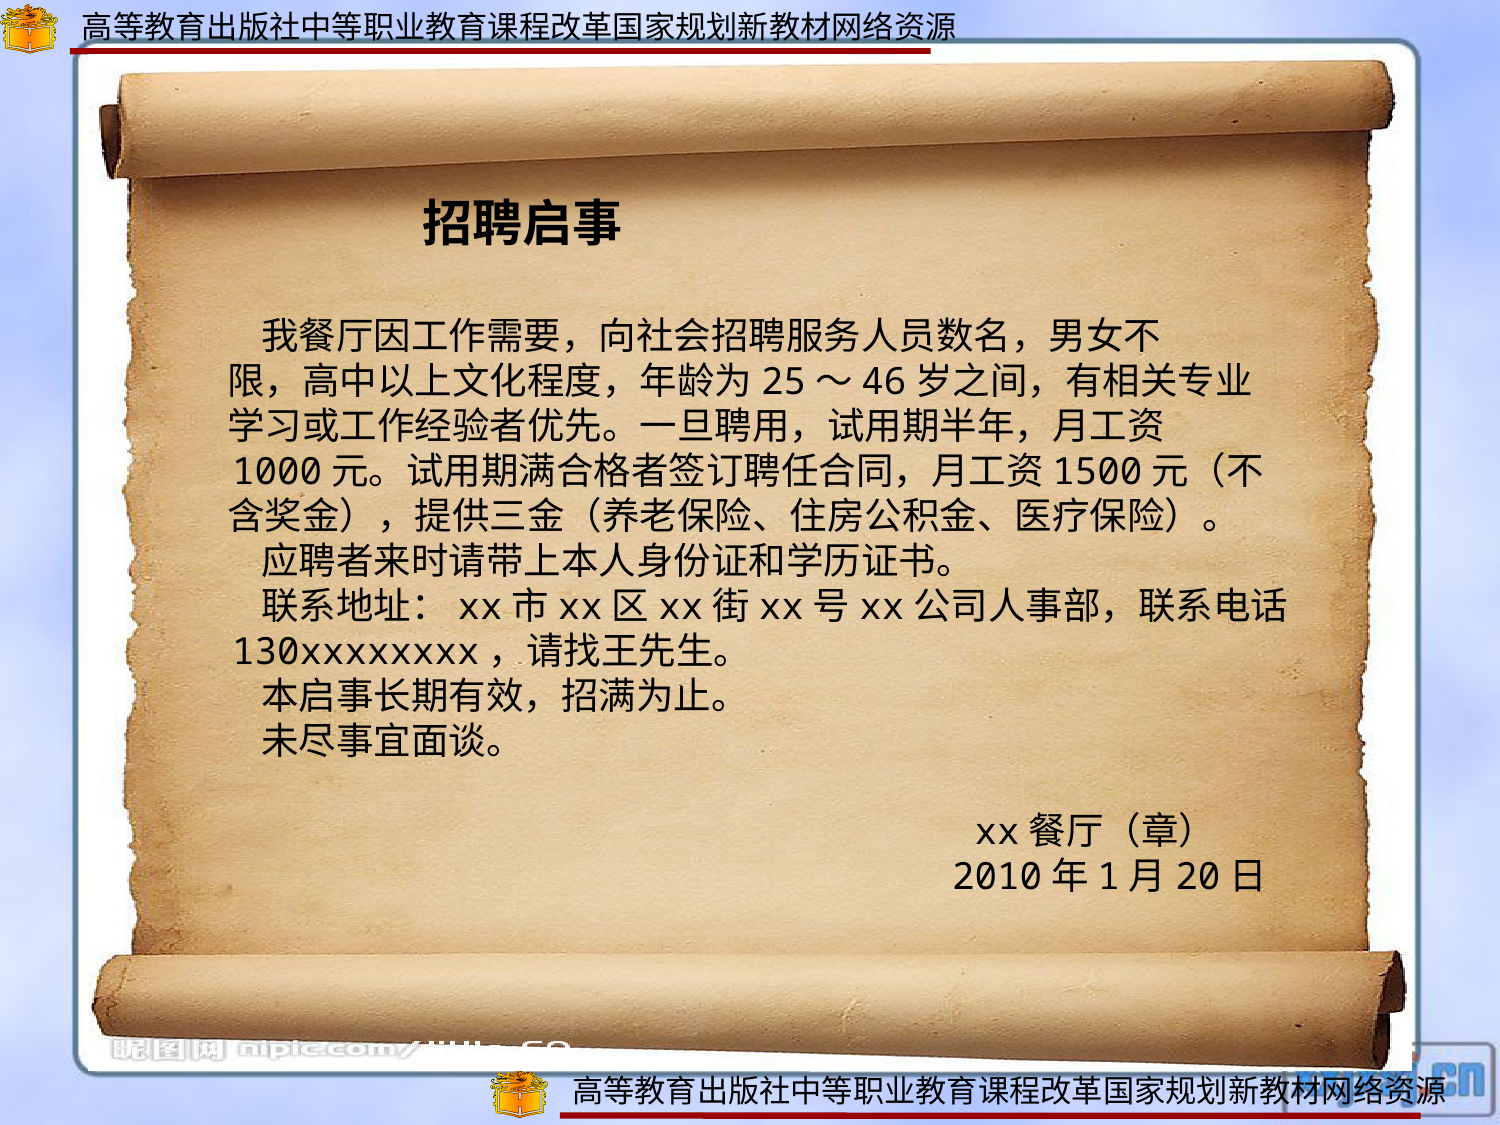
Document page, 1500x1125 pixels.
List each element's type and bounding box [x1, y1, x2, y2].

text_box [489, 1064, 1500, 1118]
picture [0, 0, 1500, 1125]
text_box [0, 0, 1010, 54]
